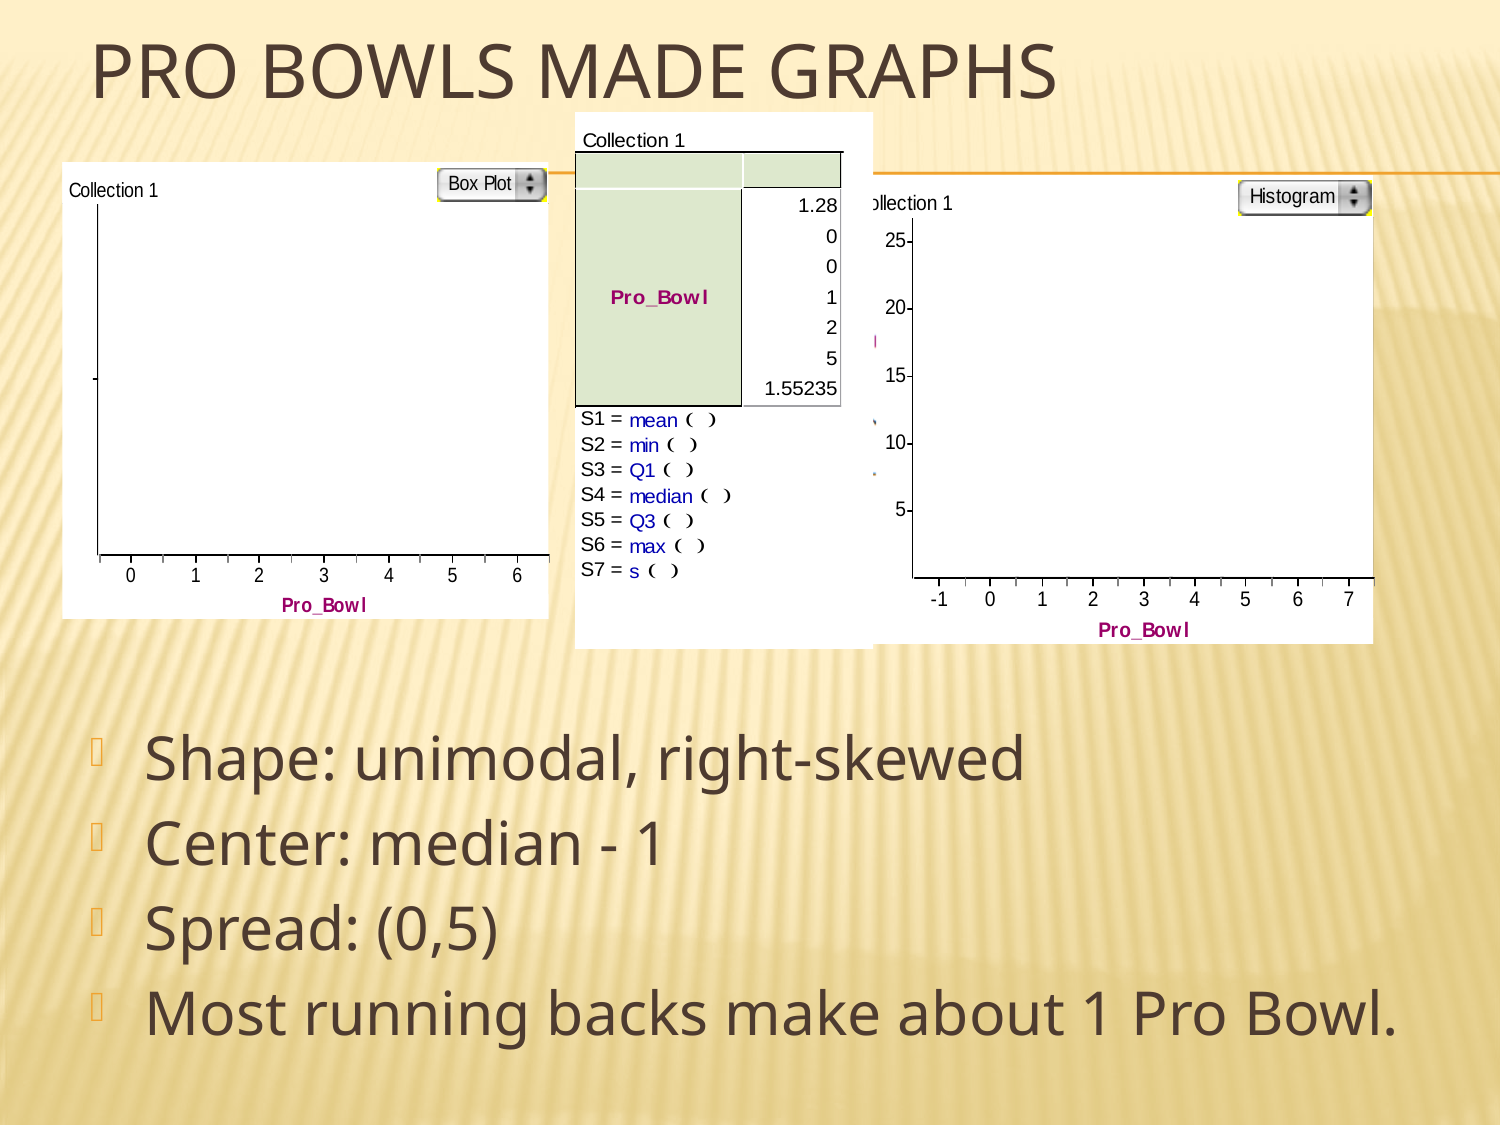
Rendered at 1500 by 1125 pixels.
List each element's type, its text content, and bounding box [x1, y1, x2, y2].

title Pro Bowls Made Graphs [75, 0, 1425, 163]
list Shape: unimodal, right-skewed Center: median - 1 Spread: (0,5) Most running backs make about 1 Pro Bowl. [75, 712, 1425, 1063]
picture [877, 174, 1376, 646]
picture [62, 162, 551, 621]
picture [574, 112, 876, 651]
